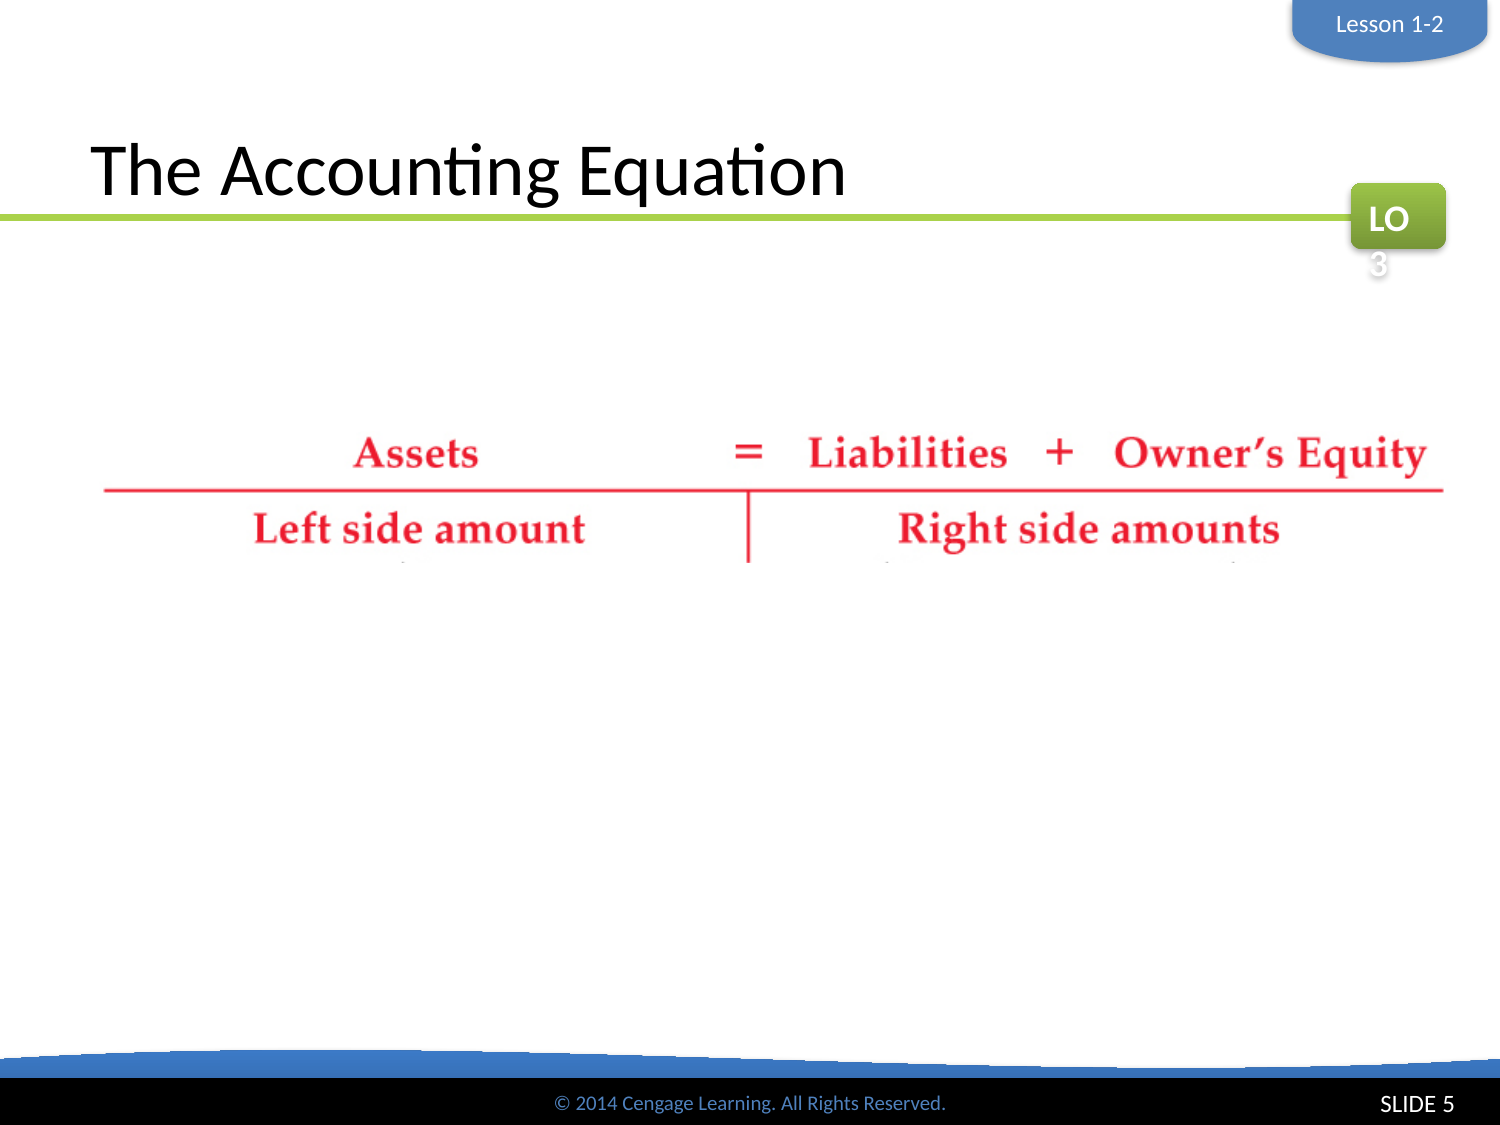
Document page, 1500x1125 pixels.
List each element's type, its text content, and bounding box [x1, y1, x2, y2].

picture [99, 431, 1451, 563]
text_box LO3 [1350, 183, 1446, 250]
slide_number SLIDE 5 [1170, 1080, 1470, 1125]
text_box Lesson 1-2 [1321, 0, 1459, 45]
text_box [1292, 0, 1488, 63]
title The Accounting Equation [75, 29, 1350, 218]
